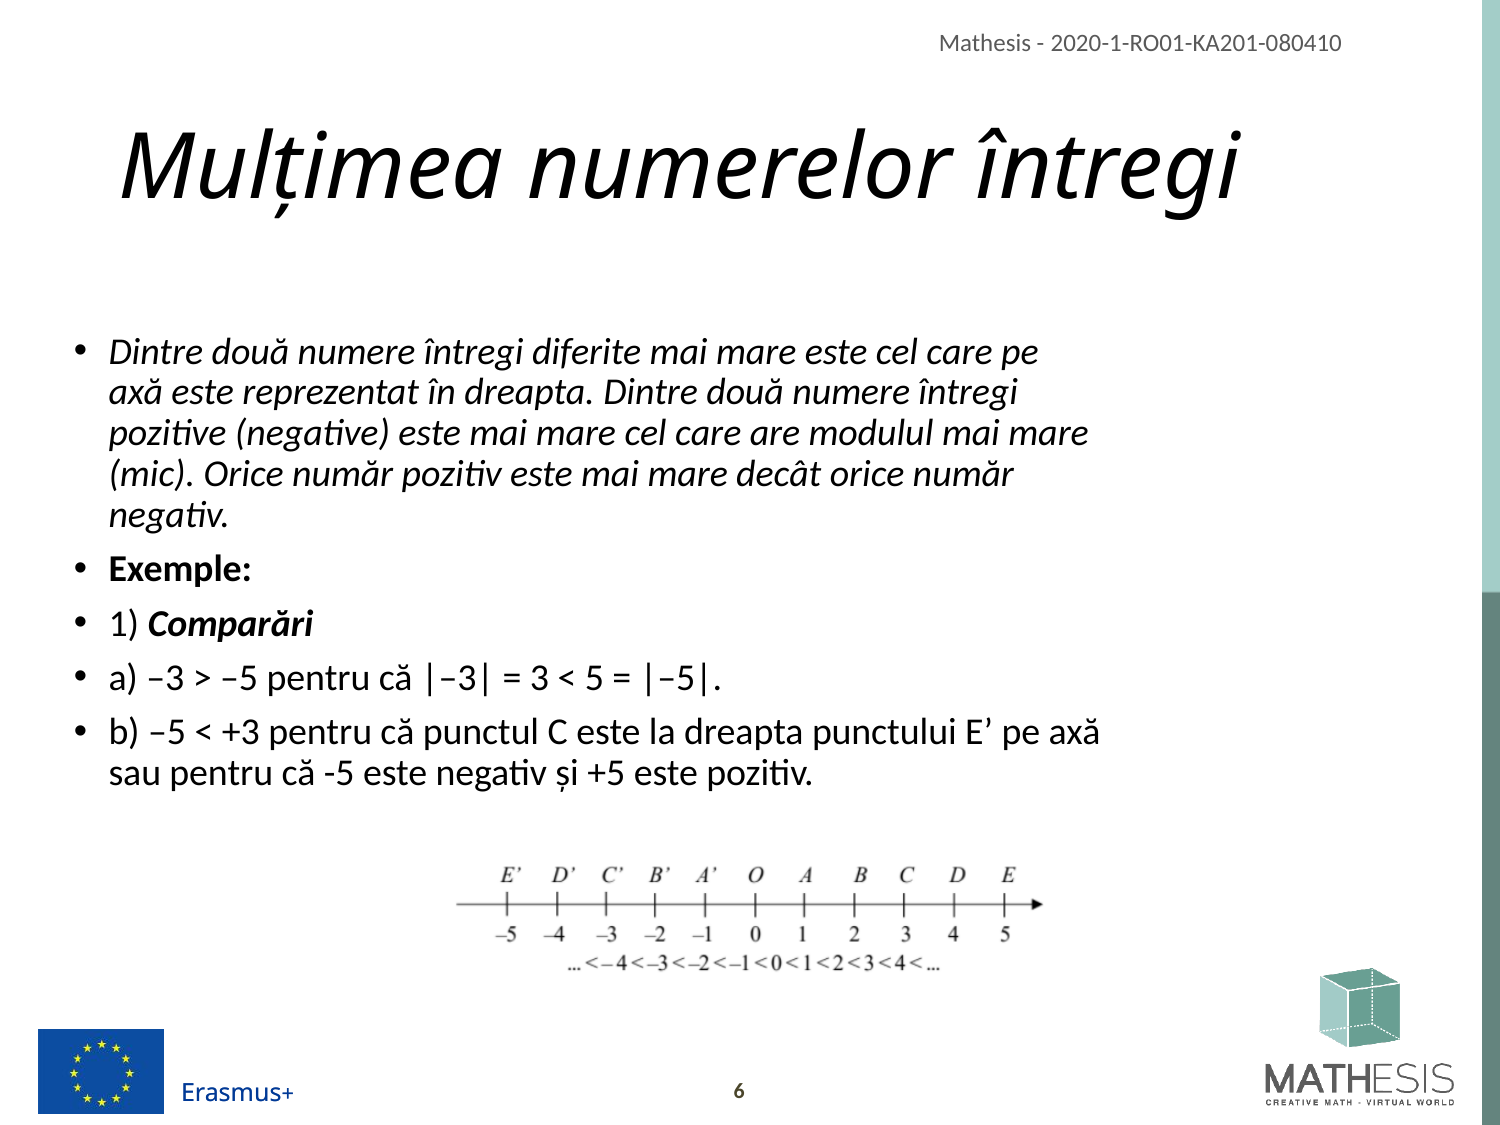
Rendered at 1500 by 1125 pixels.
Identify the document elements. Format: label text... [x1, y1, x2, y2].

title Mulțimea numerelor întregi [103, 59, 1397, 278]
picture [38, 1029, 164, 1114]
list Dintre două numere întregi diferite mai mare este cel care pe axă este reprezentat în dreapta. Dintre două numere întregi pozitive (negative) este mai mare cel care are modulul mai mare (mic). Orice număr pozitiv este mai mare decât orice număr negativ. Exemple: 1) Comparări a) –3 > –5 pentru că |–3| = 3 < 5 = |–5|. b) –5 < +3 pentru că punctul C este la dreapta punctului E’ pe axă sau pentru că -5 este negativ și +5 este pozitiv. [58, 324, 1117, 802]
picture [443, 848, 1056, 990]
